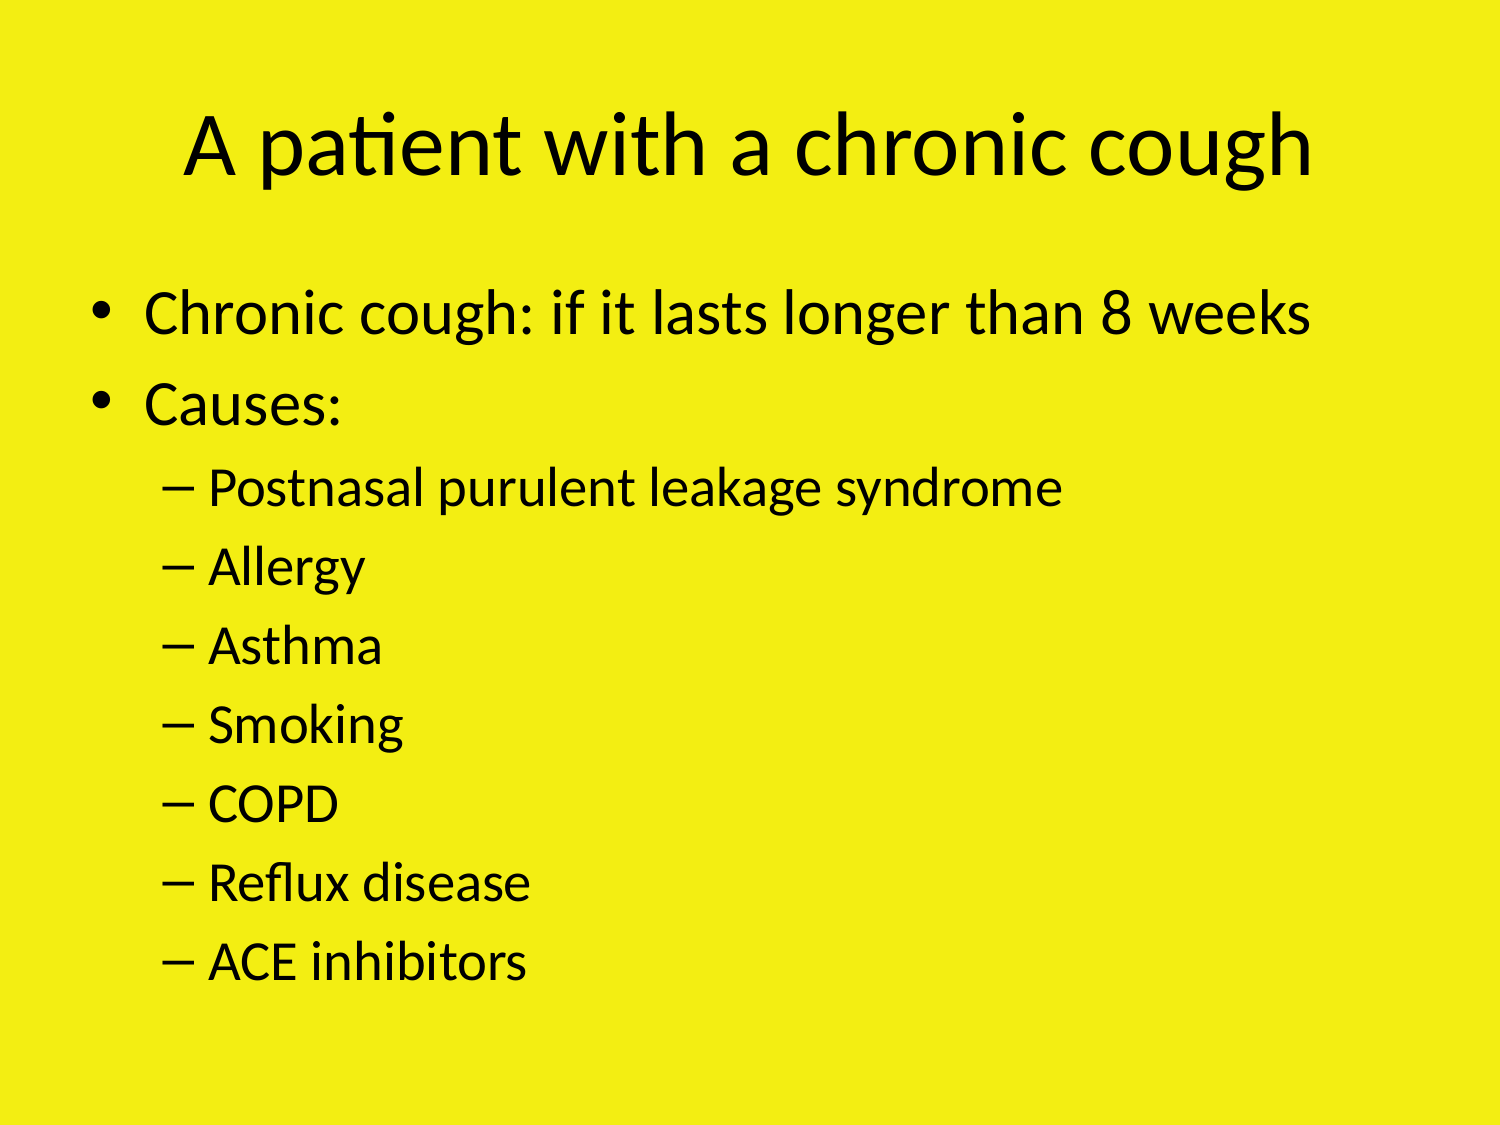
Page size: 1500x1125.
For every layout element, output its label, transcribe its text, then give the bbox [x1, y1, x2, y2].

title A patient with a chronic cough [75, 45, 1425, 233]
list Chronic cough: if it lasts longer than 8 weeks Causes: Postnasal purulent leakage syndrome Allergy Asthma Smoking COPD Reflux disease ACE inhibitors [75, 262, 1425, 1005]
